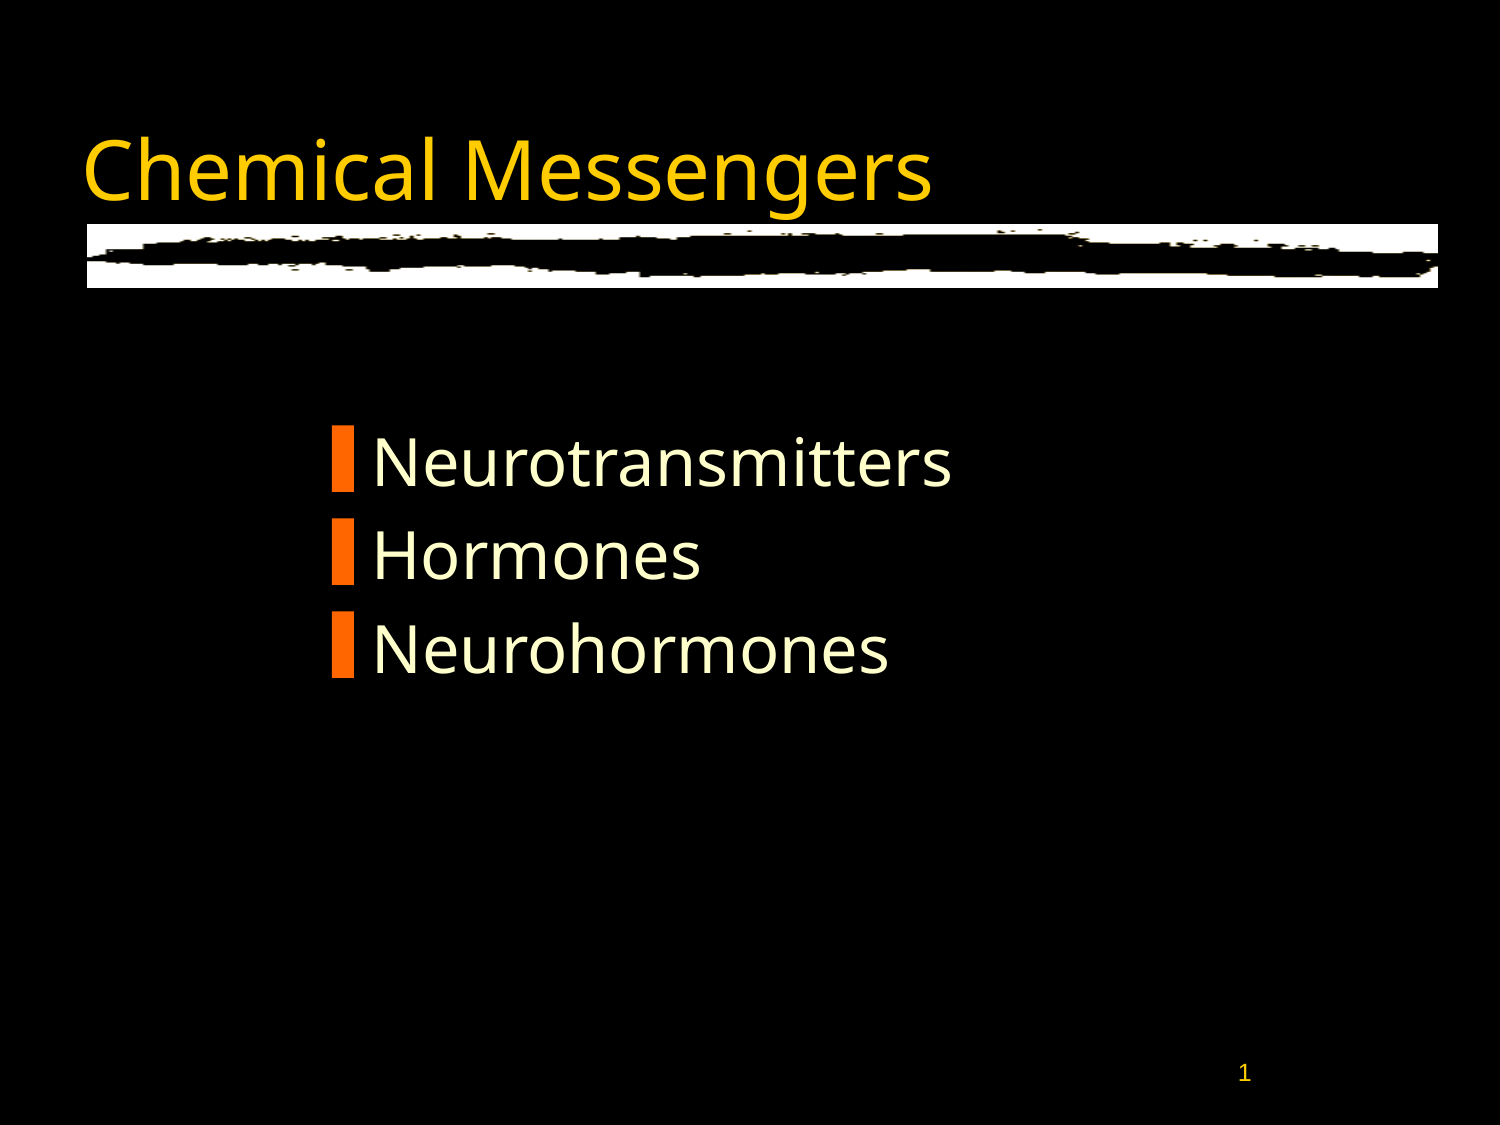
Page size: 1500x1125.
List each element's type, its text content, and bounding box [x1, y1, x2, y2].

title Chemical Messengers [66, 37, 1342, 226]
list Neurotransmitters Hormones Neurohormones [299, 412, 1251, 785]
